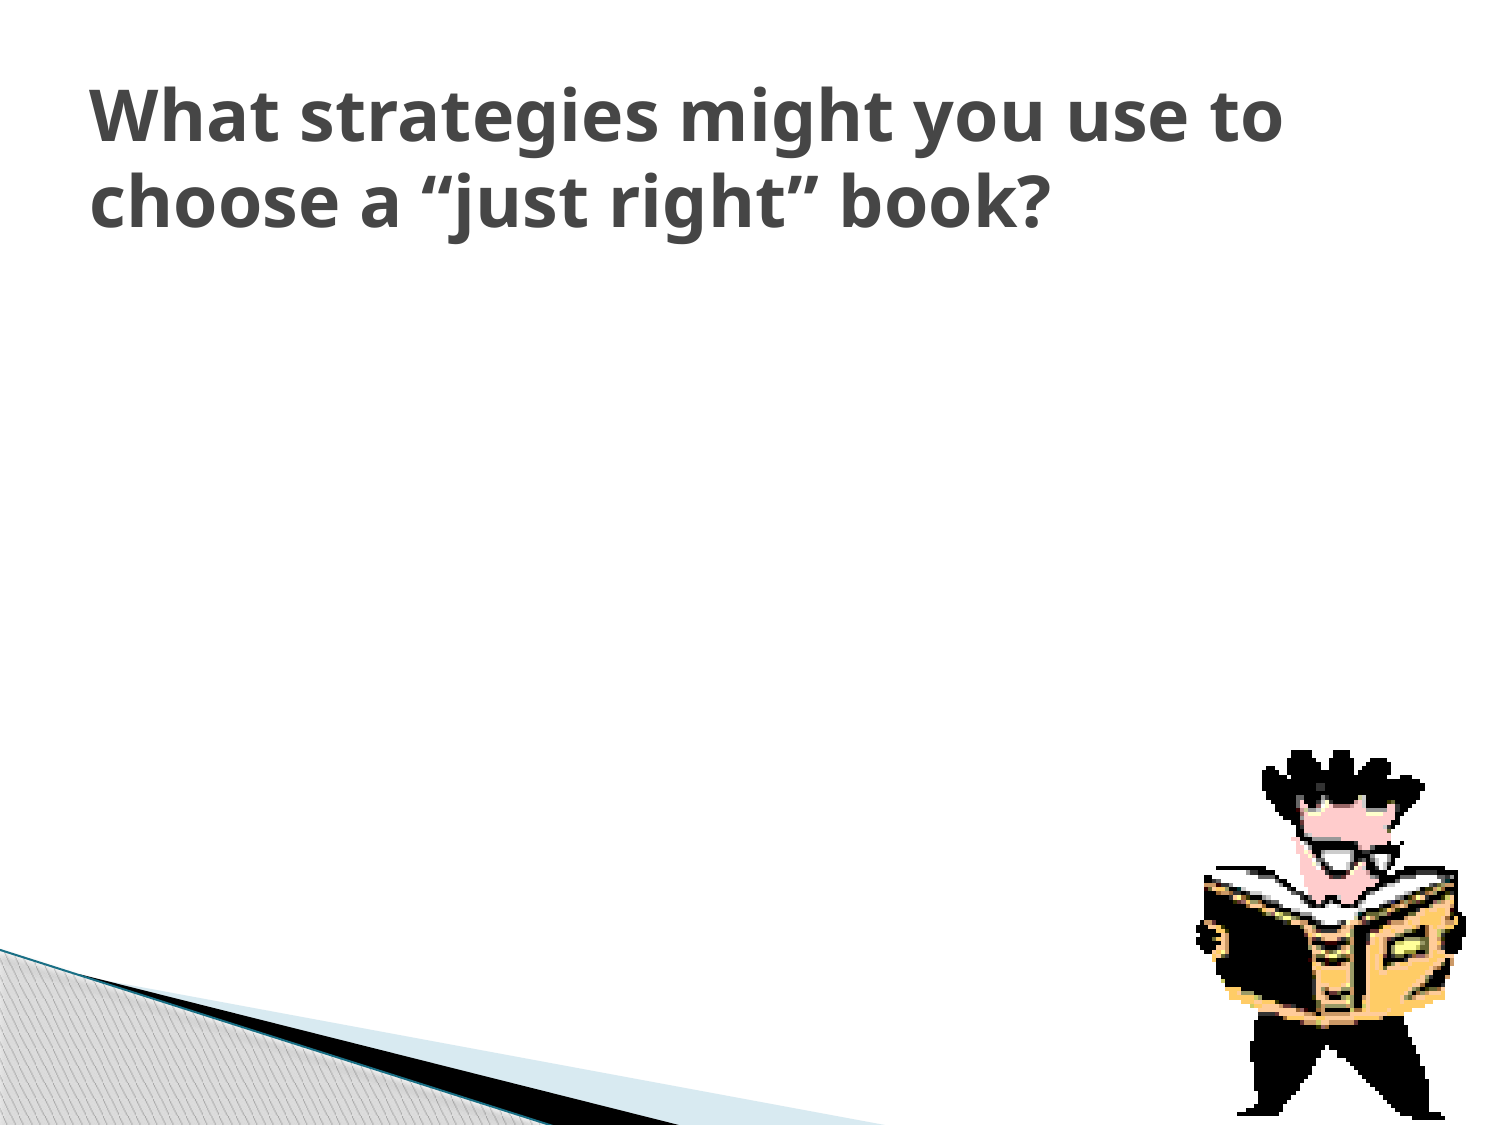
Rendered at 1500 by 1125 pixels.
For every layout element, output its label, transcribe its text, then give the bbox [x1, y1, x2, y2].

picture [1191, 750, 1500, 1125]
title What strategies might you use to choose a “just right” book? [75, 62, 1425, 250]
